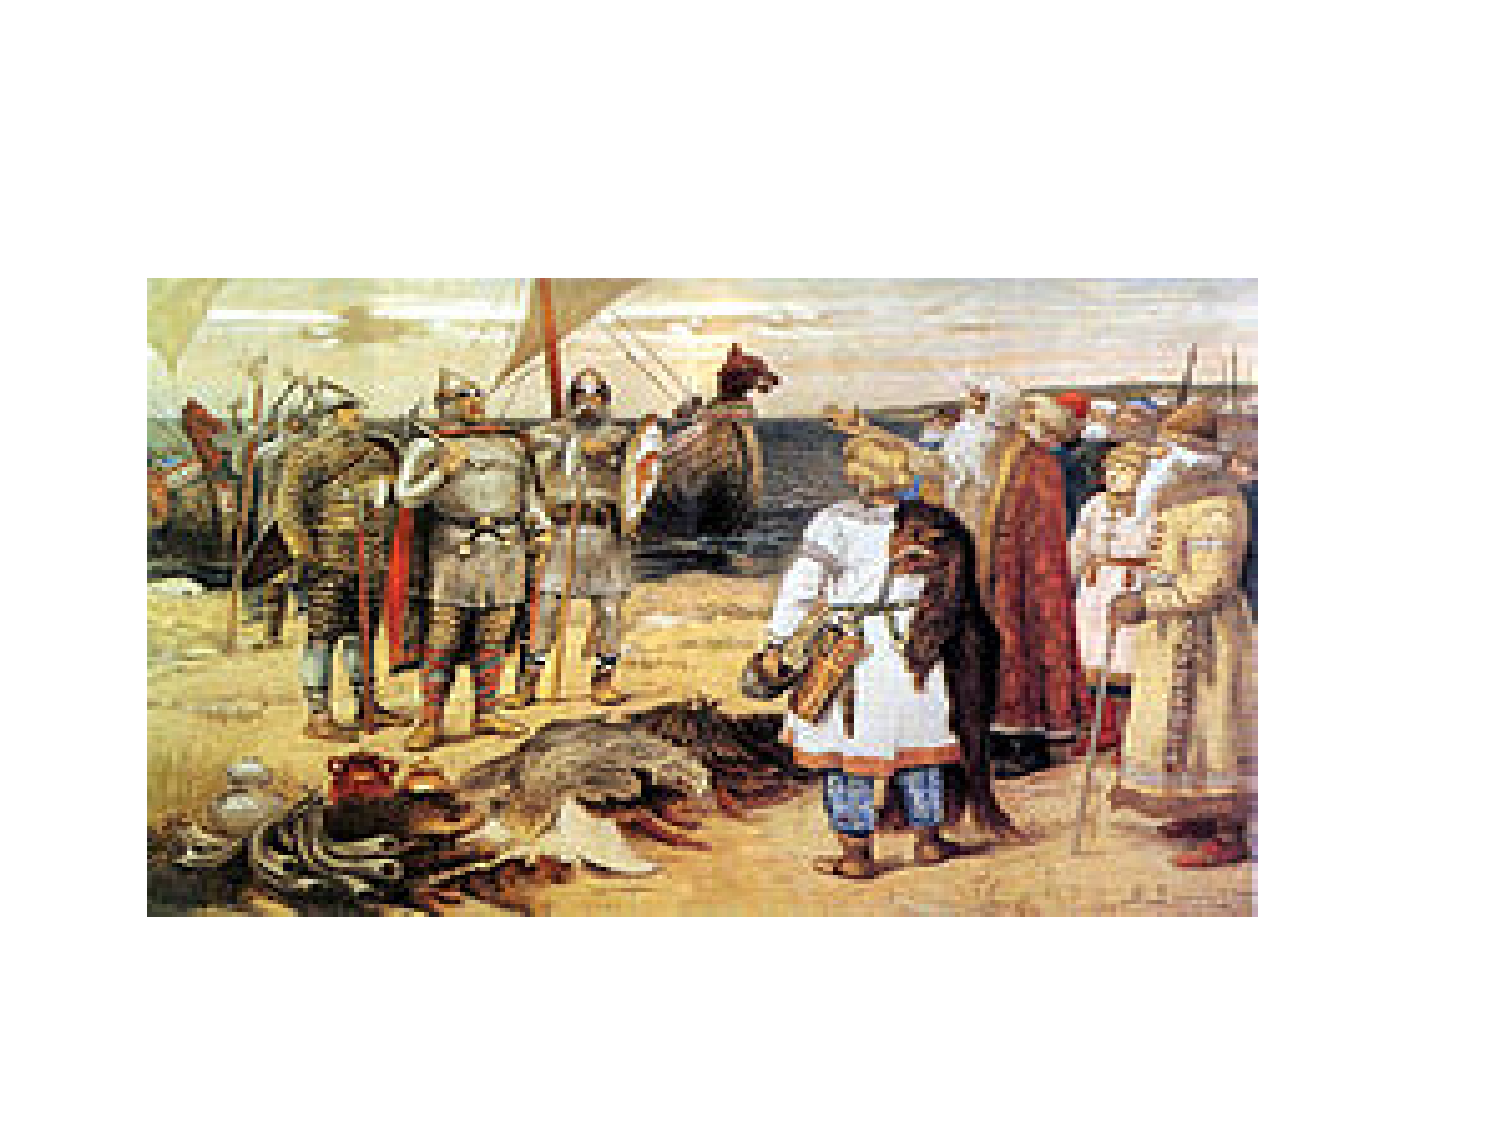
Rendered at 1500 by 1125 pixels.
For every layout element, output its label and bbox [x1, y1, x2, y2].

picture [147, 278, 1259, 918]
